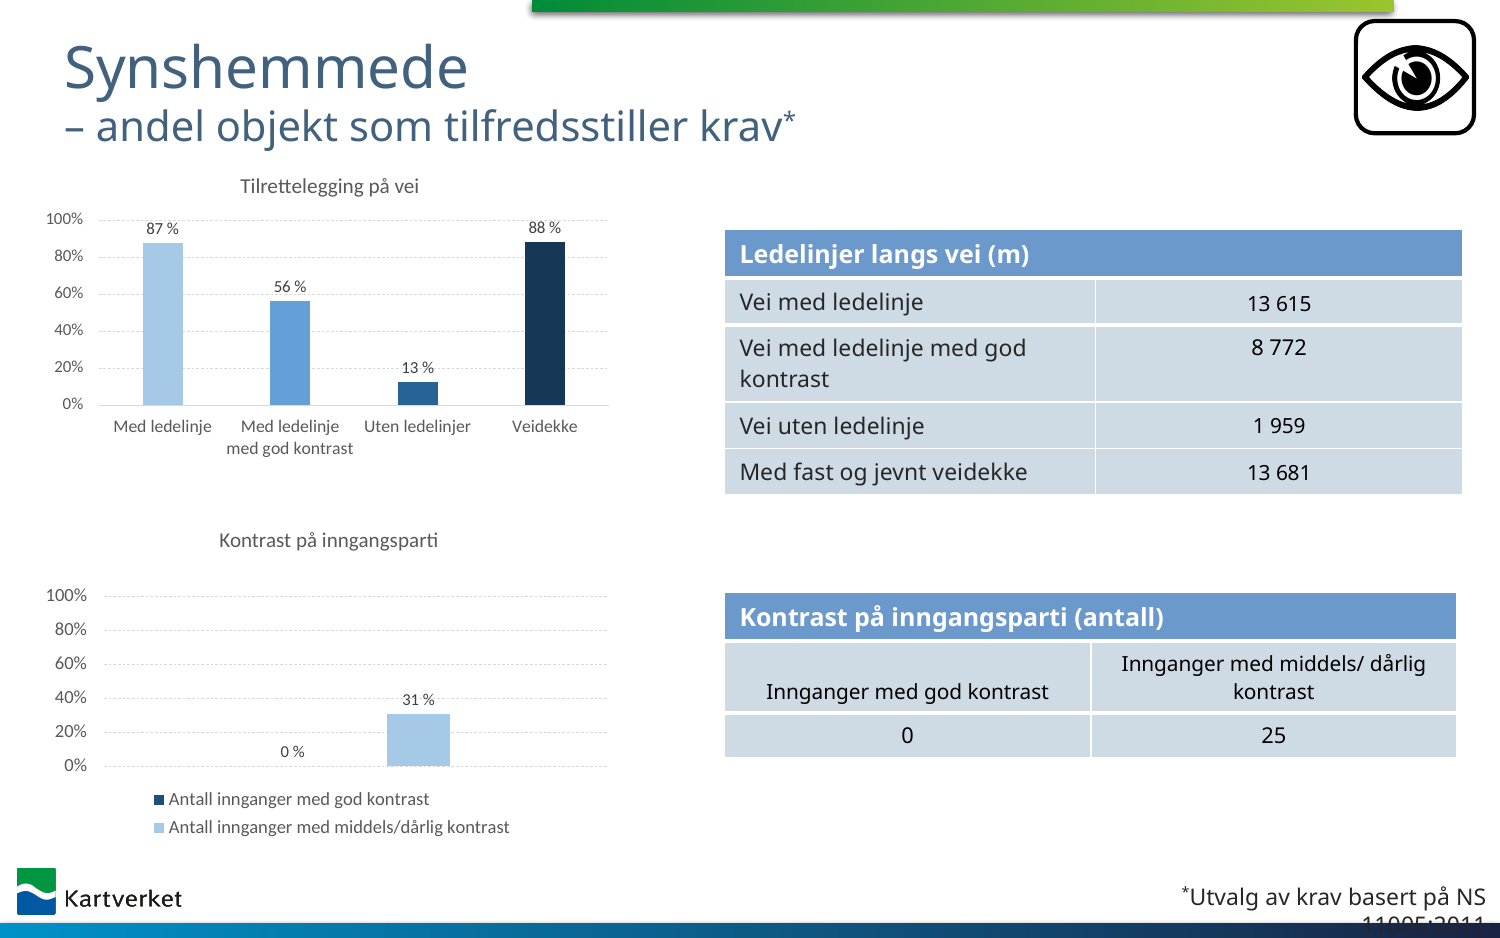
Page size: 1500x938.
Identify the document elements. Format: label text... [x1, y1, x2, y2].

table_cell 25 [1092, 715, 1456, 757]
text_box *Utvalg av krav basert på NS 11005:2011 [1068, 873, 1500, 938]
table_cell 13 681 [1096, 449, 1462, 494]
text_box Synshemmede – andel objekt som tilfredsstiller krav* [49, 24, 1431, 158]
table_cell 13 615 [1096, 280, 1462, 323]
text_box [1355, 20, 1475, 134]
table_cell 0 [725, 715, 1090, 757]
table_header Kontrast på inngangsparti (antall) [725, 593, 1456, 639]
table_cell Innganger med god kontrast [725, 643, 1090, 711]
table_cell Med fast og jevnt veidekke [725, 449, 1095, 494]
picture [41, 520, 617, 846]
table_cell Innganger med middels/ dårlig kontrast [1092, 643, 1456, 711]
table_header Ledelinjer langs vei (m) [725, 230, 1462, 276]
table_cell Vei med ledelinje [725, 280, 1095, 323]
table_cell 1 959 [1096, 403, 1462, 448]
table_cell Vei uten ledelinje [725, 403, 1095, 448]
picture [41, 166, 619, 492]
table_cell 8 772 [1096, 327, 1462, 401]
table_cell Vei med ledelinje med god kontrast [725, 327, 1095, 401]
